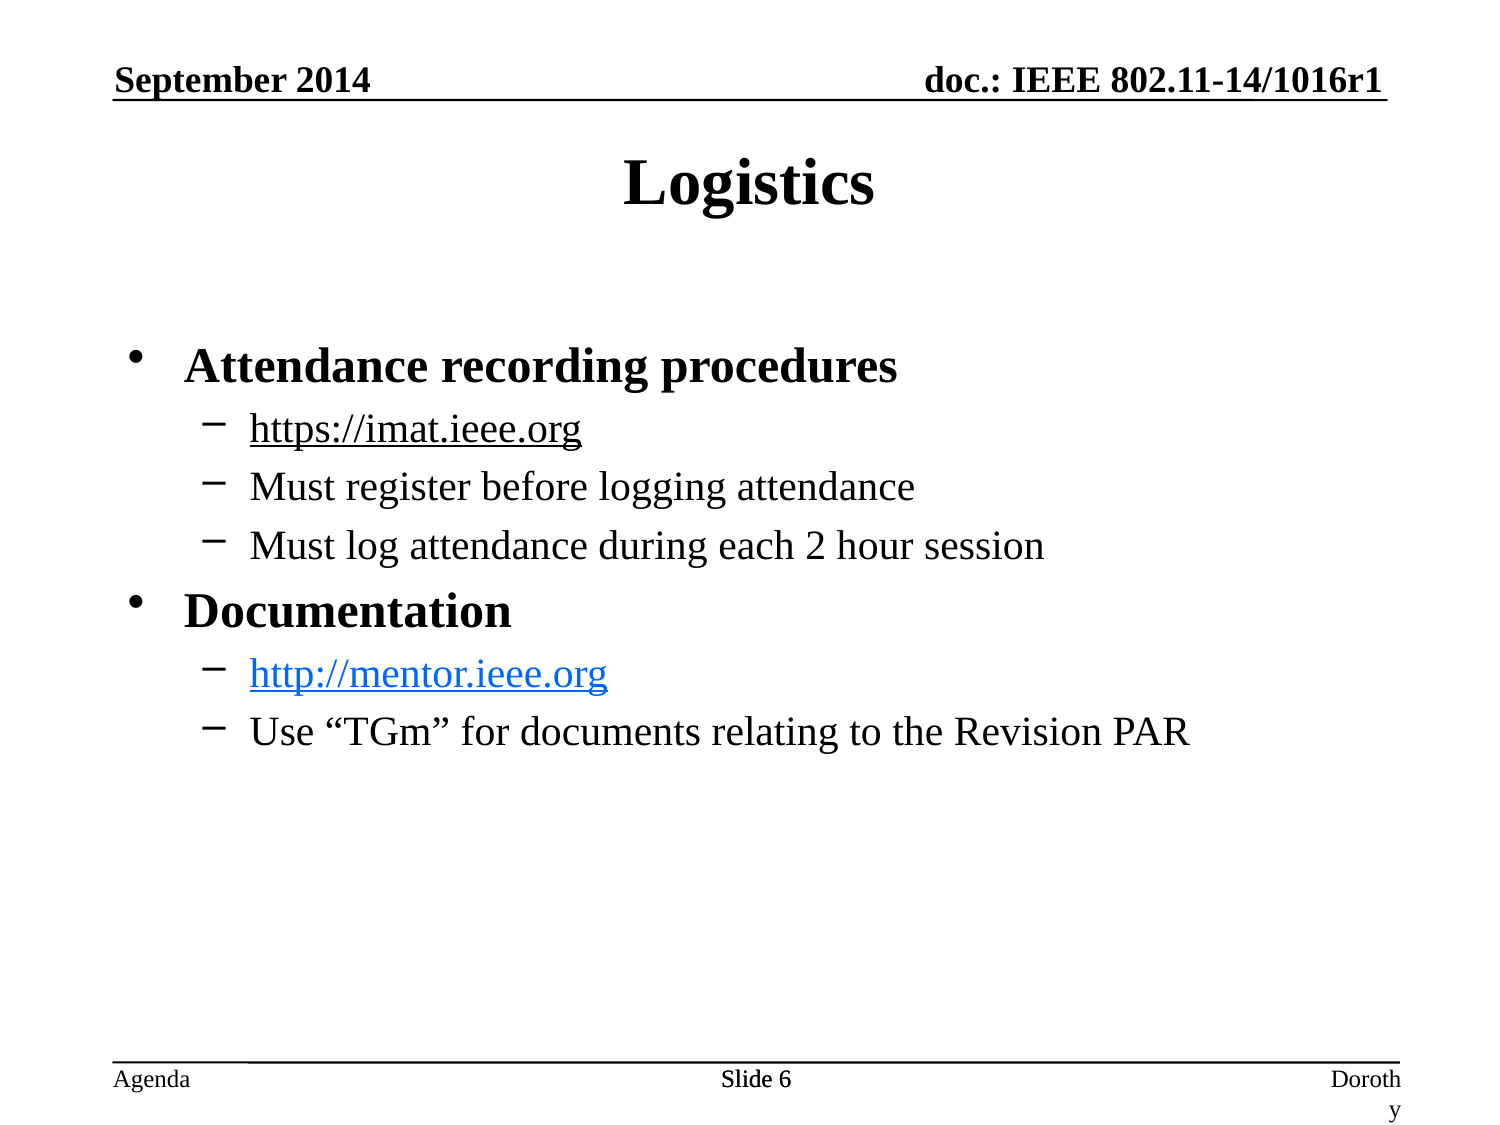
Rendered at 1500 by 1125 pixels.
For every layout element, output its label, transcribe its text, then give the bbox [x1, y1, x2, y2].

list Attendance recording procedures https://imat.ieee.org Must register before logging attendance Must log attendance during each 2 hour session Documentation http://mentor.ieee.org Use “TGm” for documents relating to the Revision PAR [112, 324, 1388, 1000]
text_box Slide 6 [675, 1062, 838, 1093]
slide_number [114, 54, 425, 100]
title Logistics [112, 112, 1388, 288]
footer Dorothy Stanley, Aruba Networks [1325, 1062, 1402, 1093]
